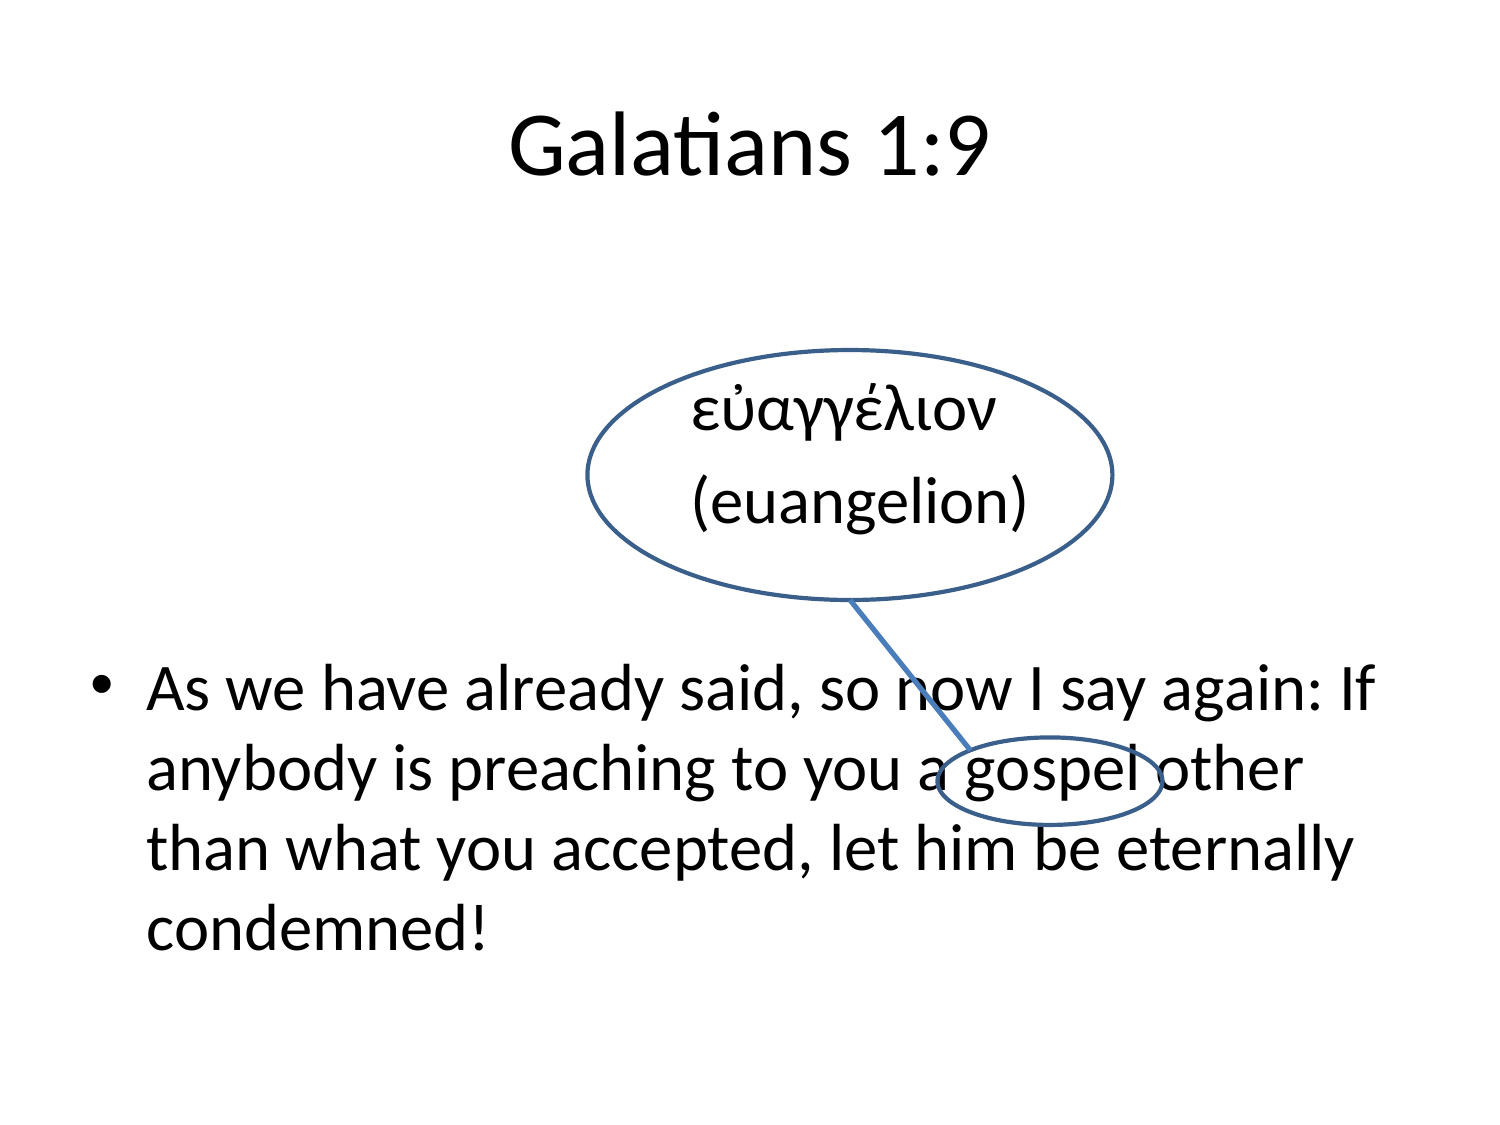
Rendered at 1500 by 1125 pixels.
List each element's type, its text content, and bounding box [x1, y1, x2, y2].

text_box [585, 347, 1115, 603]
list εὐαγγέλιον (euangelion) As we have already said, so now I say again: If anybody is preaching to you a gospel other than what you accepted, let him be eternally condemned! [75, 262, 1425, 1005]
text_box [935, 735, 1165, 828]
title Galatians 1:9 [75, 45, 1425, 233]
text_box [849, 599, 971, 751]
